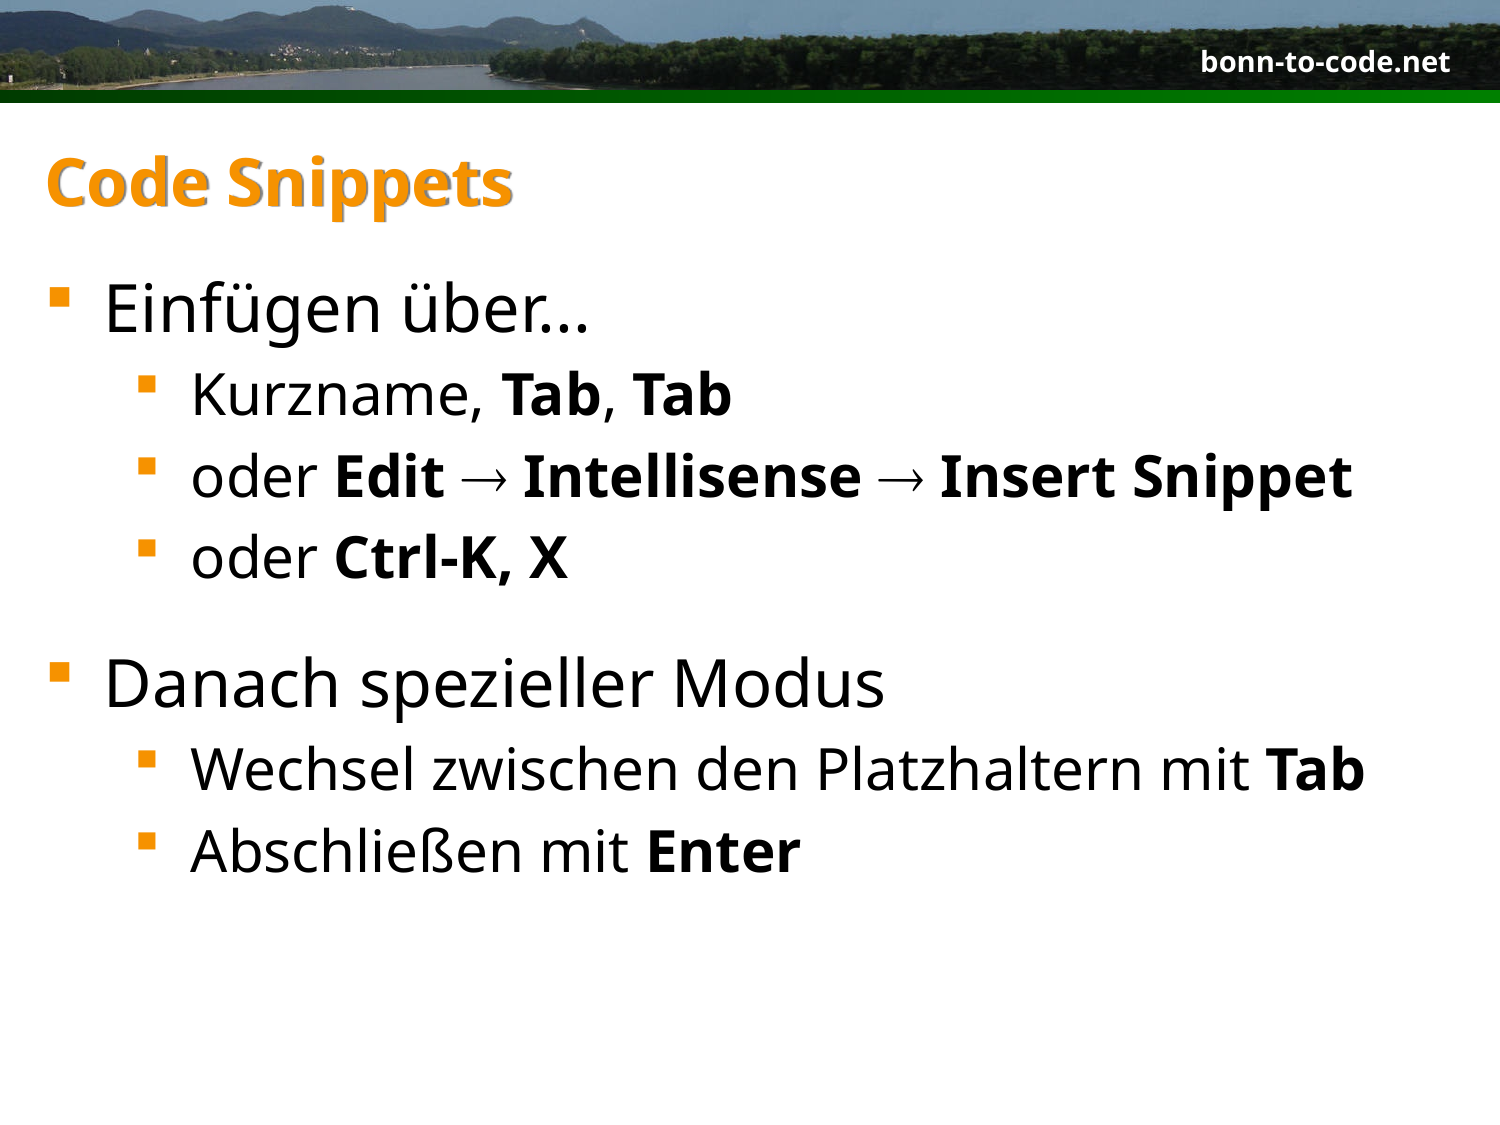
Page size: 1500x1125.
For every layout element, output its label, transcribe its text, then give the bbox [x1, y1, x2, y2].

title Code Snippets [29, 101, 1471, 257]
picture [0, 0, 1500, 90]
list Einfügen über... Kurzname, Tab, Tab oder Edit  Intellisense  Insert Snippet oder Ctrl-K, X Danach spezieller Modus Wechsel zwischen den Platzhaltern mit Tab Abschließen mit Enter [29, 257, 1471, 1114]
